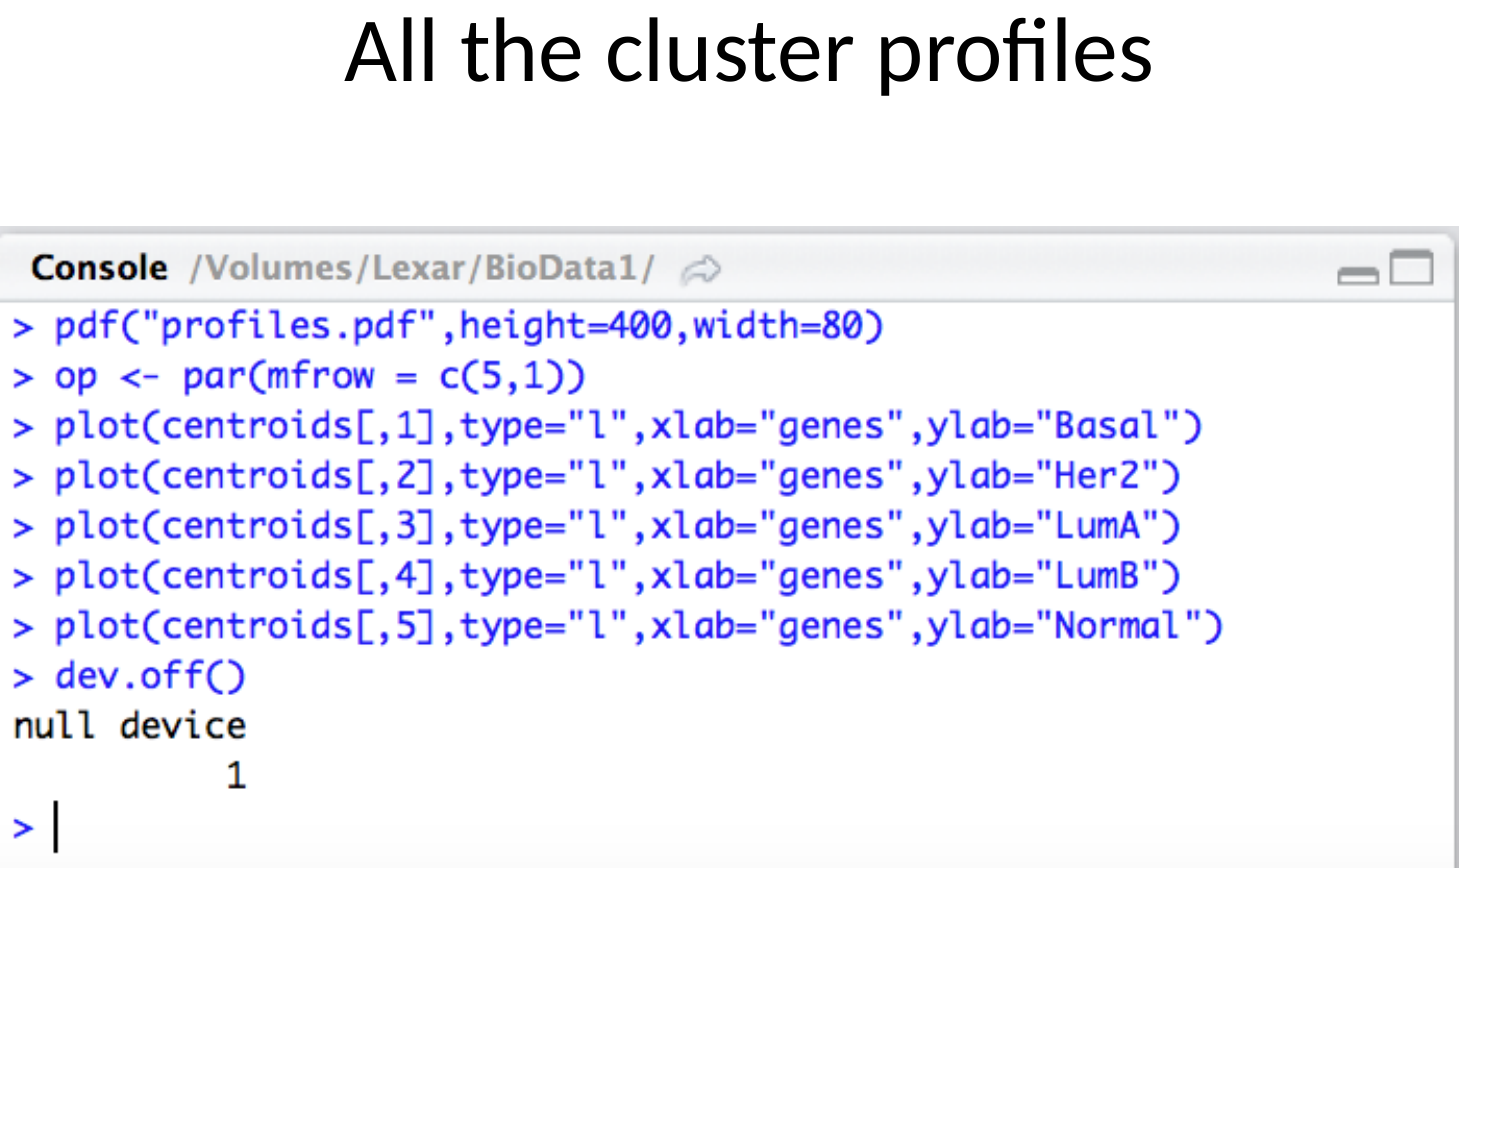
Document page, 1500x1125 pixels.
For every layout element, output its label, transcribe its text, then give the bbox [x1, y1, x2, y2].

title All the cluster profiles [75, 0, 1425, 139]
picture [0, 226, 1459, 869]
